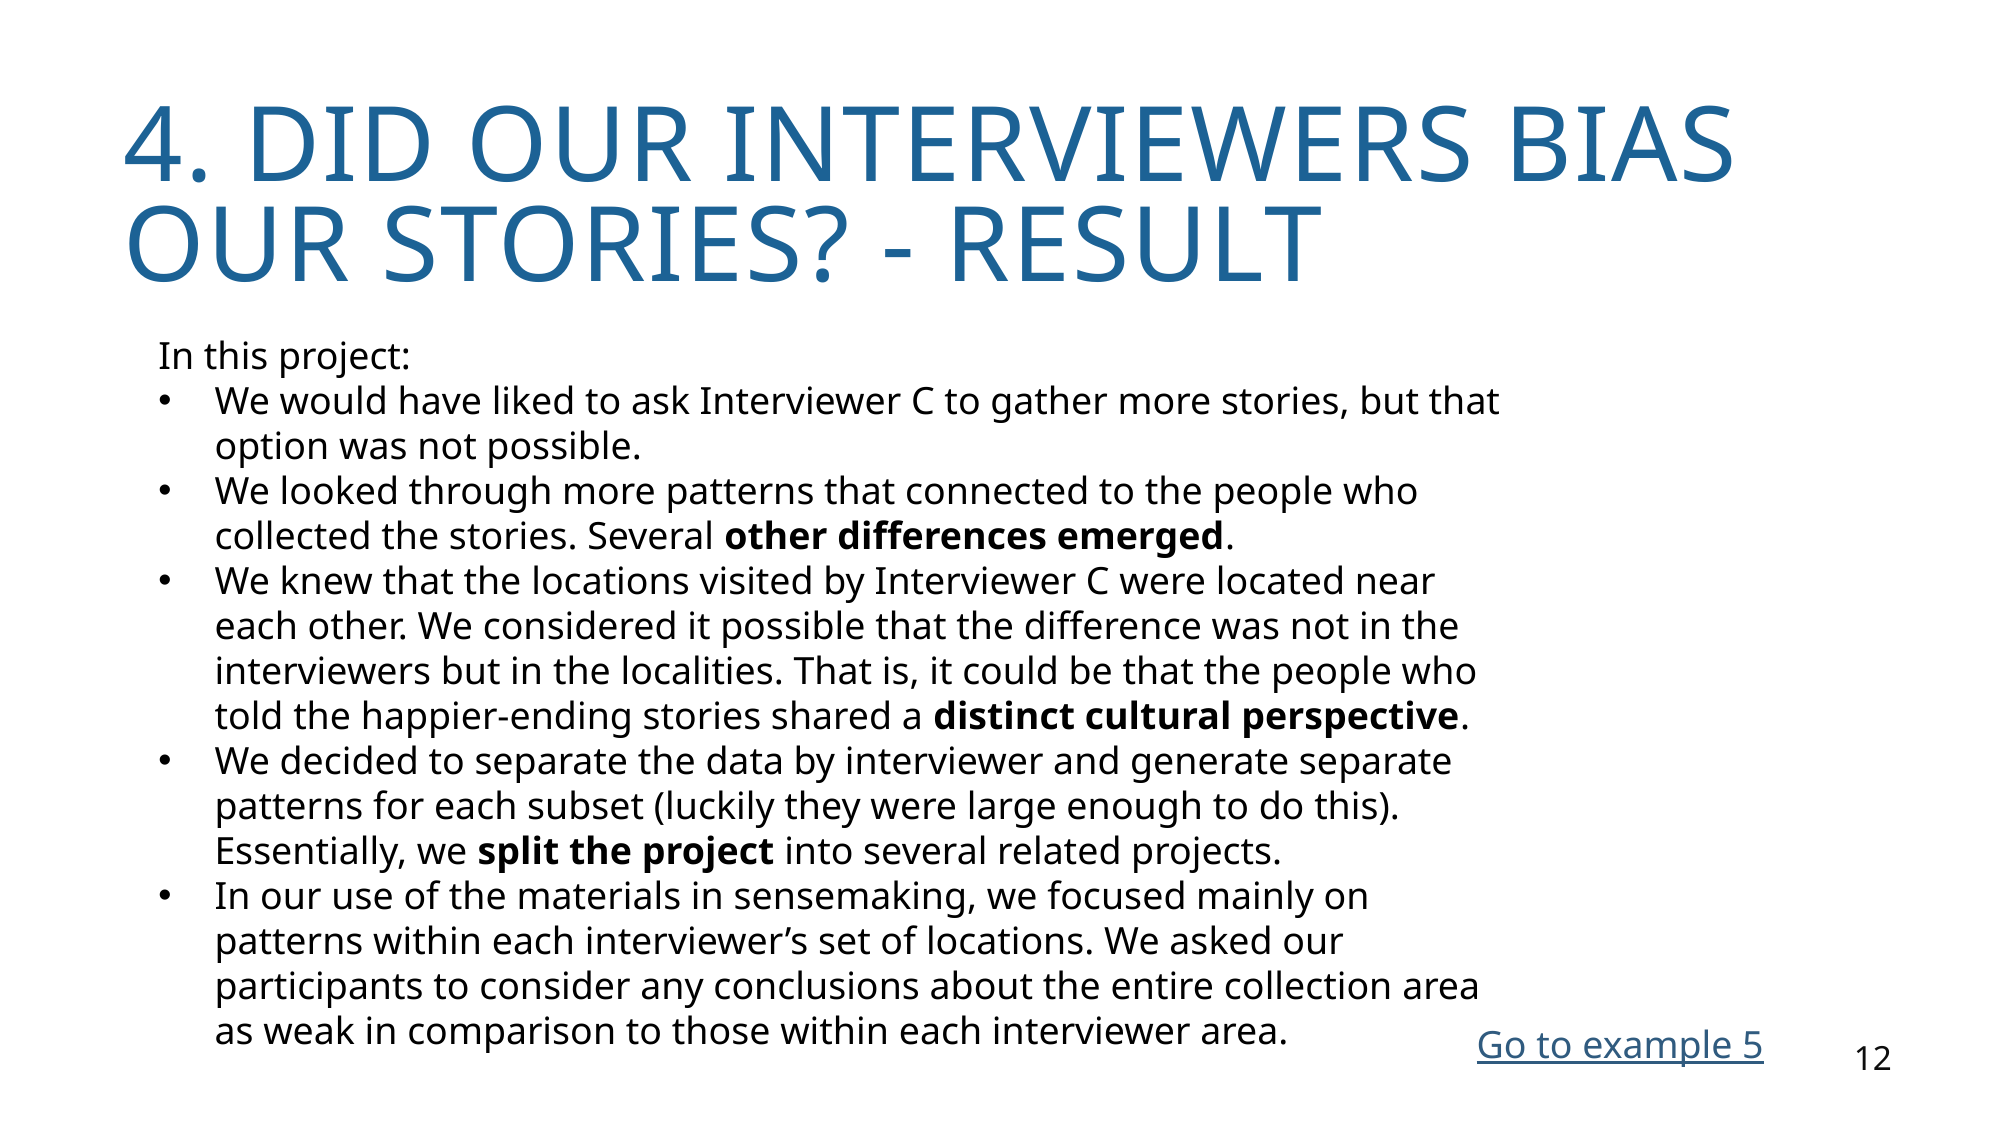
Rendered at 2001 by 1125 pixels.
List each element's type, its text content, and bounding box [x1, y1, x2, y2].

slide_number 12 [1816, 1037, 1907, 1083]
text_box In this project: We would have liked to ask Interviewer C to gather more stories, but that option was not possible. We looked through more patterns that connected to the people who collected the stories. Several other differences emerged. We knew that the locations visited by Interviewer C were located near each other. We considered it possible that the difference was not in the interviewers but in the localities. That is, it could be that the people who told the happier-ending stories shared a distinct cultural perspective. We decided to separate the data by interviewer and generate separate patterns for each subset (luckily they were large enough to do this). Essentially, we split the project into several related projects. In our use of the materials in sensemaking, we focused mainly on patterns within each interviewer’s set of locations. We asked our participants to consider any conclusions about the entire collection area as weak in comparison to those within each interviewer area. [143, 325, 1543, 1060]
text_box Go to example 5 [1425, 971, 1816, 1121]
title 4. did our interviewers bias our stories? - result [109, 78, 1935, 325]
